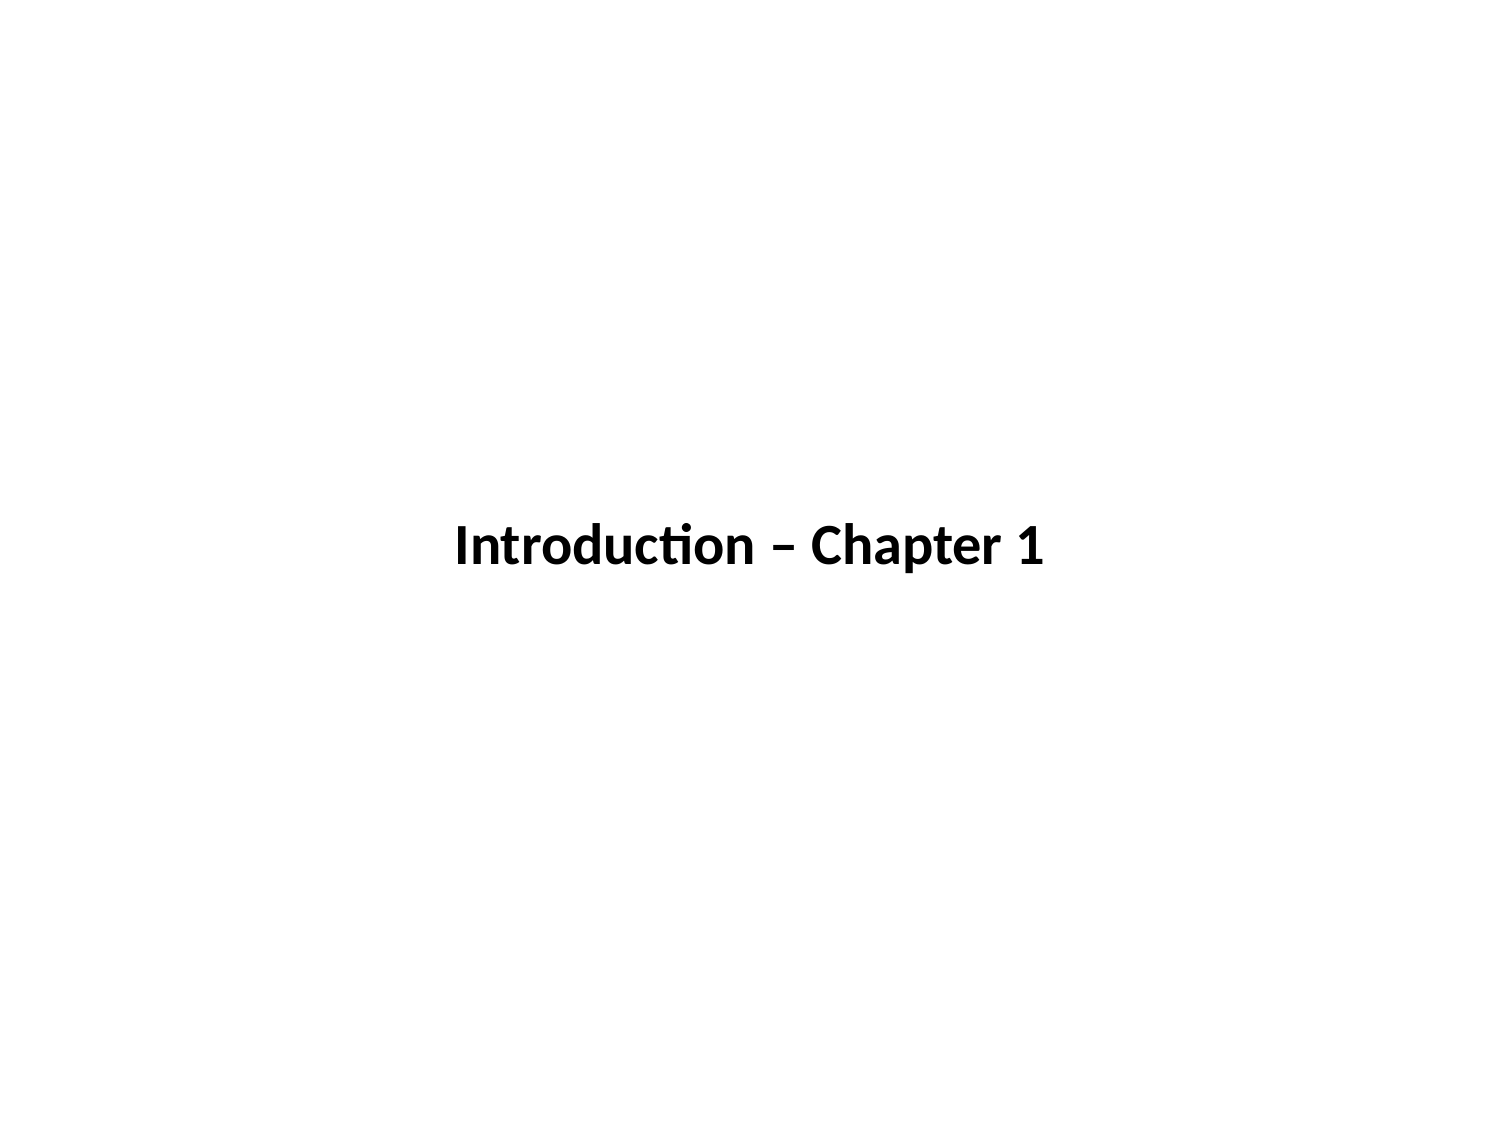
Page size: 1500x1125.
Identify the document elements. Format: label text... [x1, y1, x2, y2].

title Introduction – Chapter 1 [75, 447, 1425, 635]
